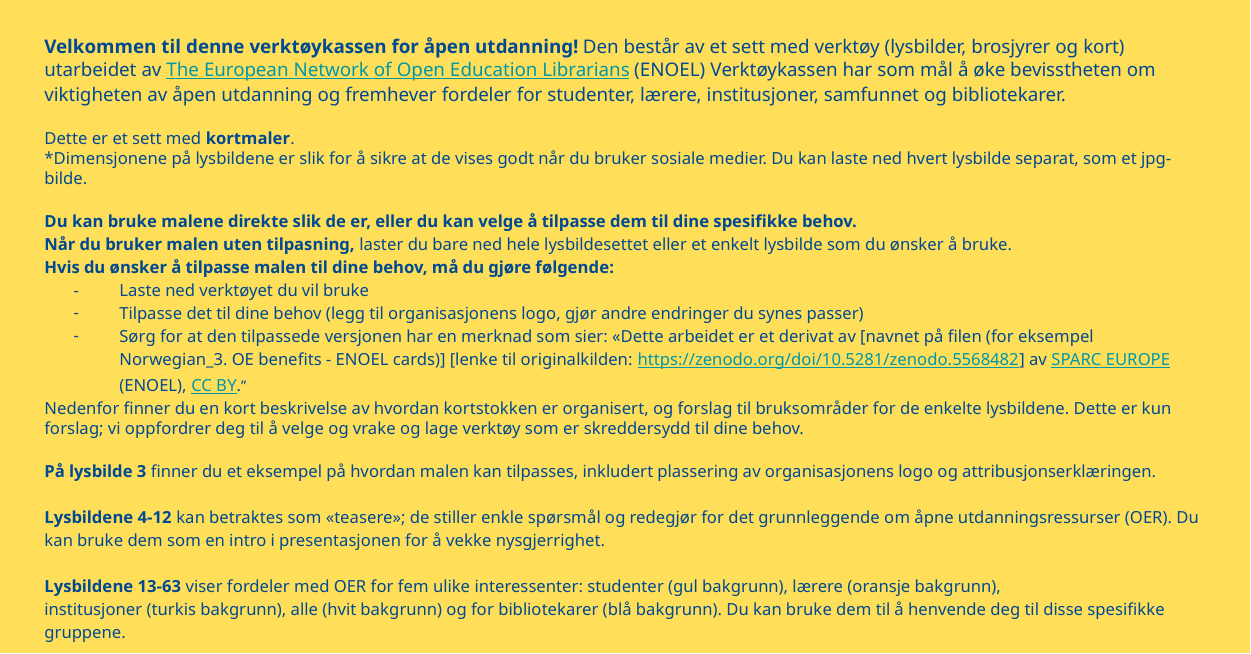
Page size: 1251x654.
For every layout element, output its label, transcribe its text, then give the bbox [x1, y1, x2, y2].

text_box Velkommen til denne verktøykassen for åpen utdanning! Den består av et sett med verktøy (lysbilder, brosjyrer og kort) utarbeidet av The European Network of Open Education Librarians (ENOEL) Verktøykassen har som mål å øke bevisstheten om viktigheten av åpen utdanning og fremhever fordeler for studenter, lærere, institusjoner, samfunnet og bibliotekarer. Dette er et sett med kortmaler. *Dimensjonene på lysbildene er slik for å sikre at de vises godt når du bruker sosiale medier. Du kan laste ned hvert lysbilde separat, som et jpg-bilde. Du kan bruke malene direkte slik de er, eller du kan velge å tilpasse dem til dine spesifikke behov. Når du bruker malen uten tilpasning, laster du bare ned hele lysbildesettet eller et enkelt lysbilde som du ønsker å bruke. Hvis du ønsker å tilpasse malen til dine behov, må du gjøre følgende: Laste ned verktøyet du vil bruke Tilpasse det til dine behov (legg til organisasjonens logo, gjør andre endringer du synes passer) Sørg for at den tilpassede versjonen har en merknad som sier: «Dette arbeidet er et derivat av [navnet på filen (for eksempel Norwegian_3. OE benefits - ENOEL cards)] [lenke til originalkilden: https://zenodo.org/doi/10.5281/zenodo.5568482] av SPARC EUROPE (ENOEL), CC BY.” Nedenfor finner du en kort beskrivelse av hvordan kortstokken er organisert, og forslag til bruksområder for de enkelte lysbildene. Dette er kun forslag; vi oppfordrer deg til å velge og vrake og lage verktøy som er skreddersydd til dine behov. På lysbilde 3 finner du et eksempel på hvordan malen kan tilpasses, inkludert plassering av organisasjonens logo og attribusjonserklæringen. Lysbildene 4-12 kan betraktes som «teasere»; de stiller enkle spørsmål og redegjør for det grunnleggende om åpne utdanningsressurser (OER). Du kan bruke dem som en intro i presentasjonen for å vekke nysgjerrighet. Lysbildene 13-63 viser fordeler med OER for fem ulike interessenter: studenter (gul bakgrunn), lærere (oransje bakgrunn), institusjoner (turkis bakgrunn), alle (hvit bakgrunn) og for bibliotekarer (blå bakgrunn). Du kan bruke dem til å henvende deg til disse spesifikke gruppene. [29, 20, 1221, 654]
